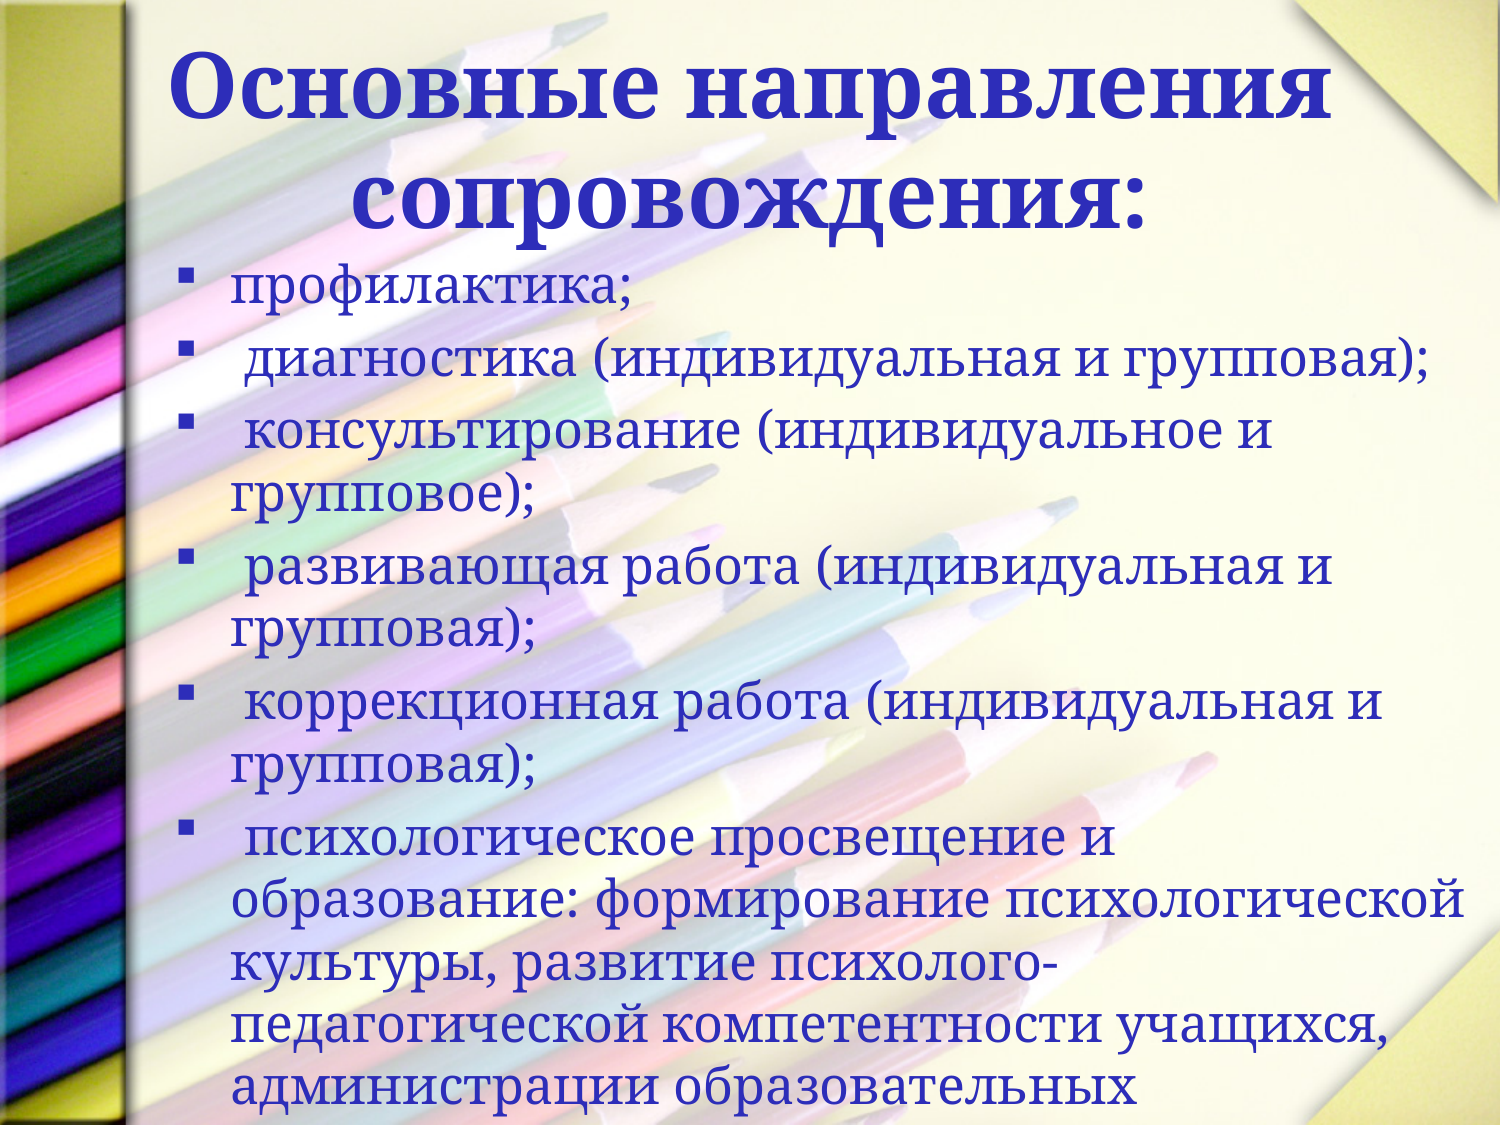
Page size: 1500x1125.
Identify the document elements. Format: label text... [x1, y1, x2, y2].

picture [0, 0, 1500, 1125]
list профилактика; диагностика (индивидуальная и групповая); консультирование (индивидуальное и групповое); развивающая работа (индивидуальная и групповая); коррекционная работа (индивидуальная и групповая); психологическое просвещение и образование: формирование психологической культуры, развитие психолого-педагогической компетентности учащихся, администрации образовательных учреждений, педагогов, родителей; [159, 243, 1483, 1059]
title Основные направления сопровождения: [112, 30, 1388, 244]
